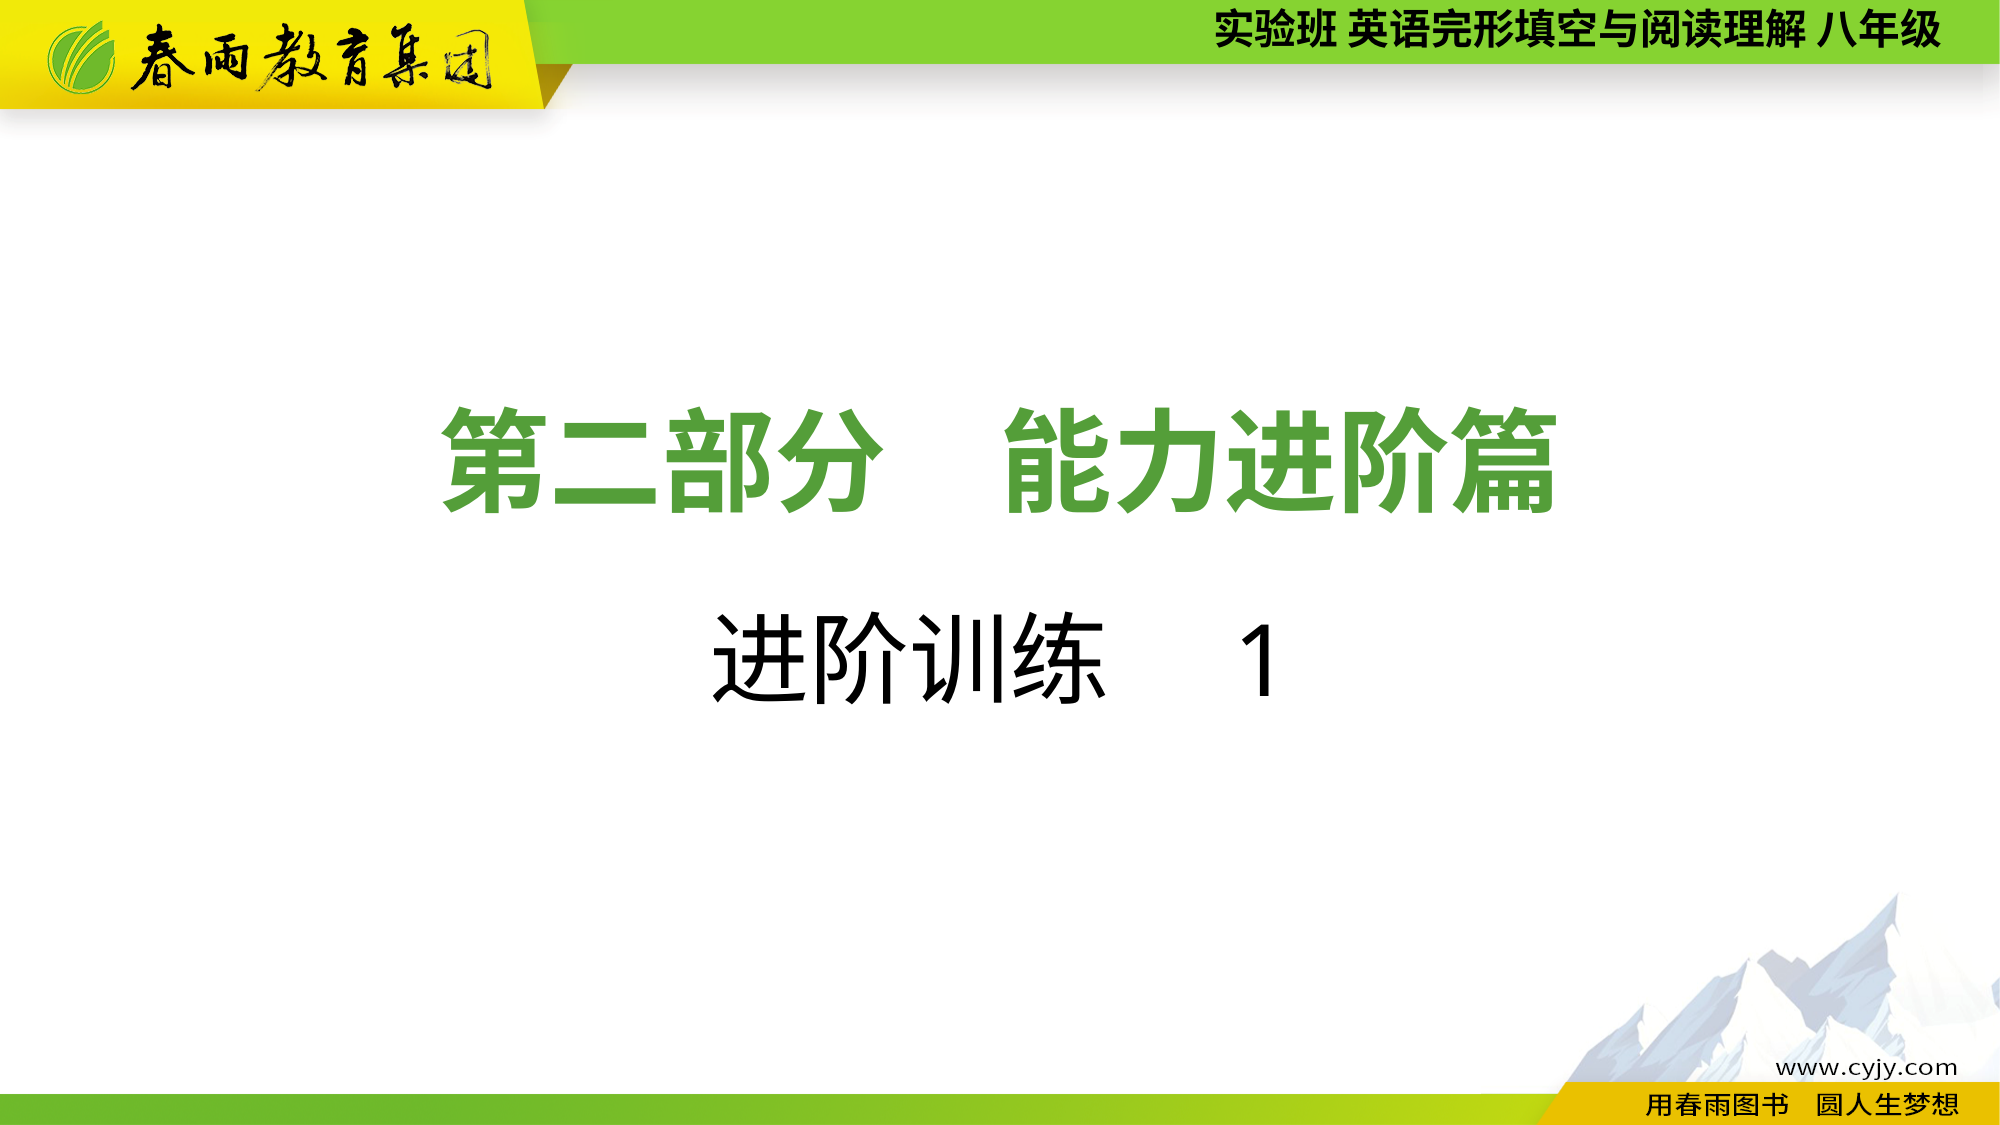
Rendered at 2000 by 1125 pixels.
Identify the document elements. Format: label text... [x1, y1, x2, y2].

picture [0, 0, 2000, 1125]
text_box 进阶训练 1 [54, 528, 1946, 724]
text_box 第二部分 能力进阶篇 [54, 316, 1946, 528]
